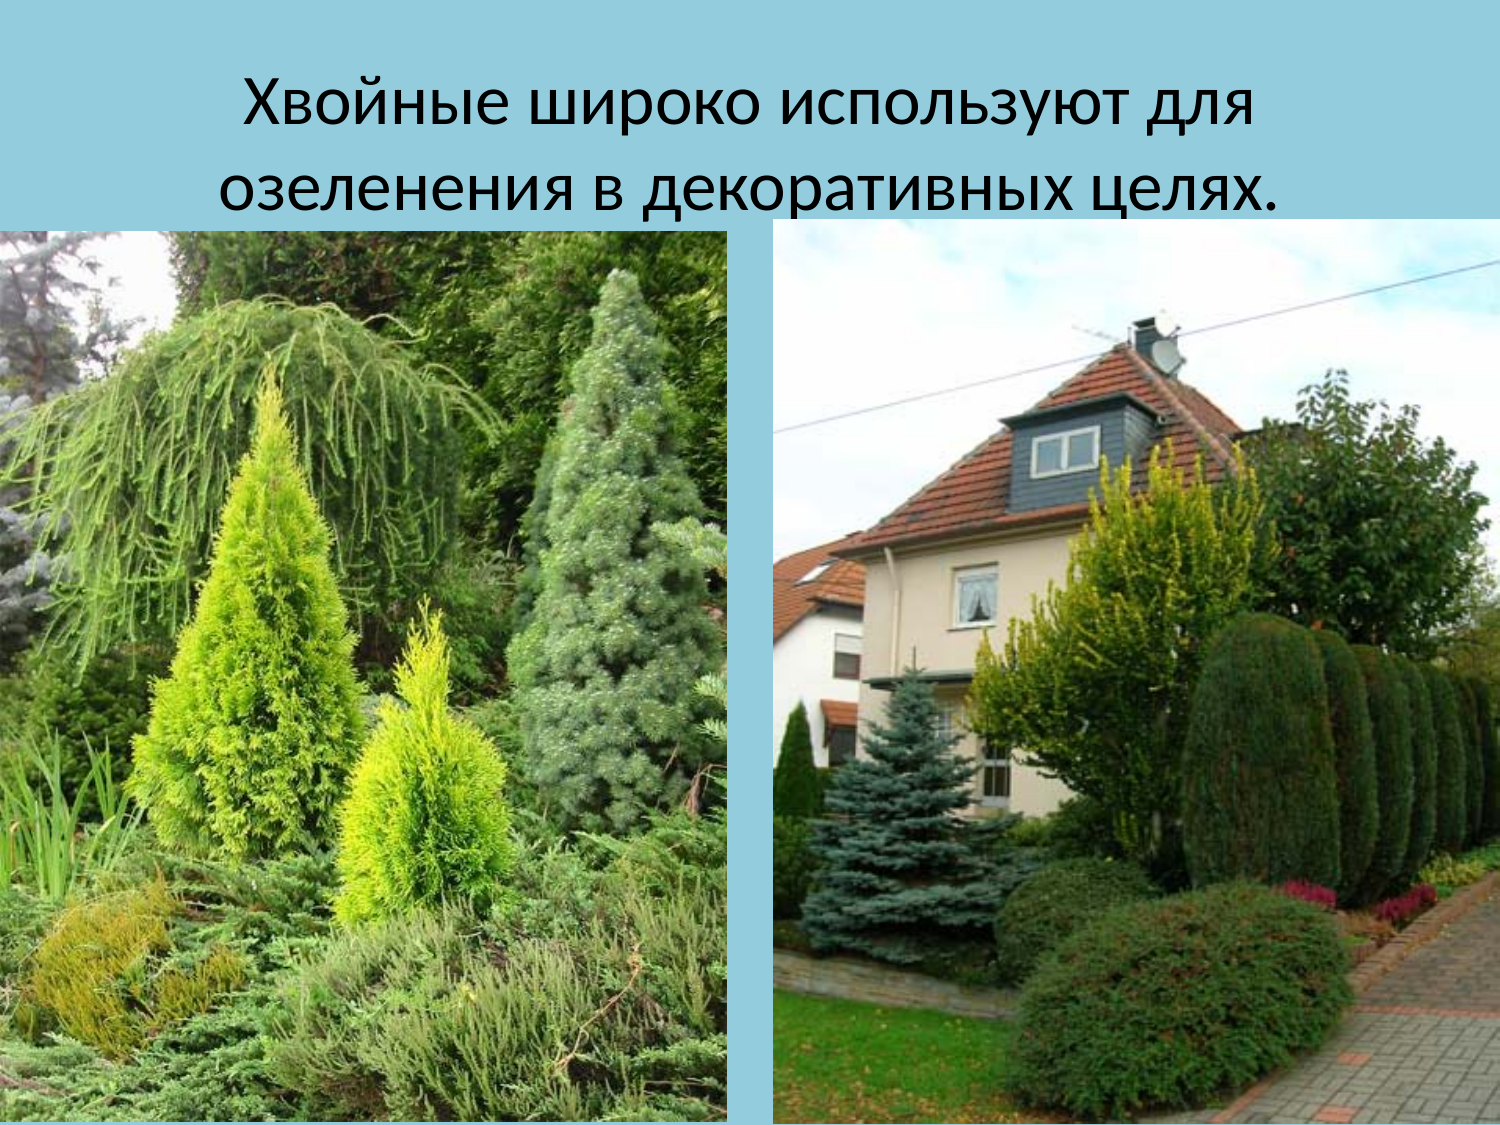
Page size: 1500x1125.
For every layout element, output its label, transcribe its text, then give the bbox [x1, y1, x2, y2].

picture [773, 219, 1500, 1124]
title Хвойные широко используют для озеленения в декоративных целях. [74, 44, 1426, 233]
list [0, 231, 727, 1123]
